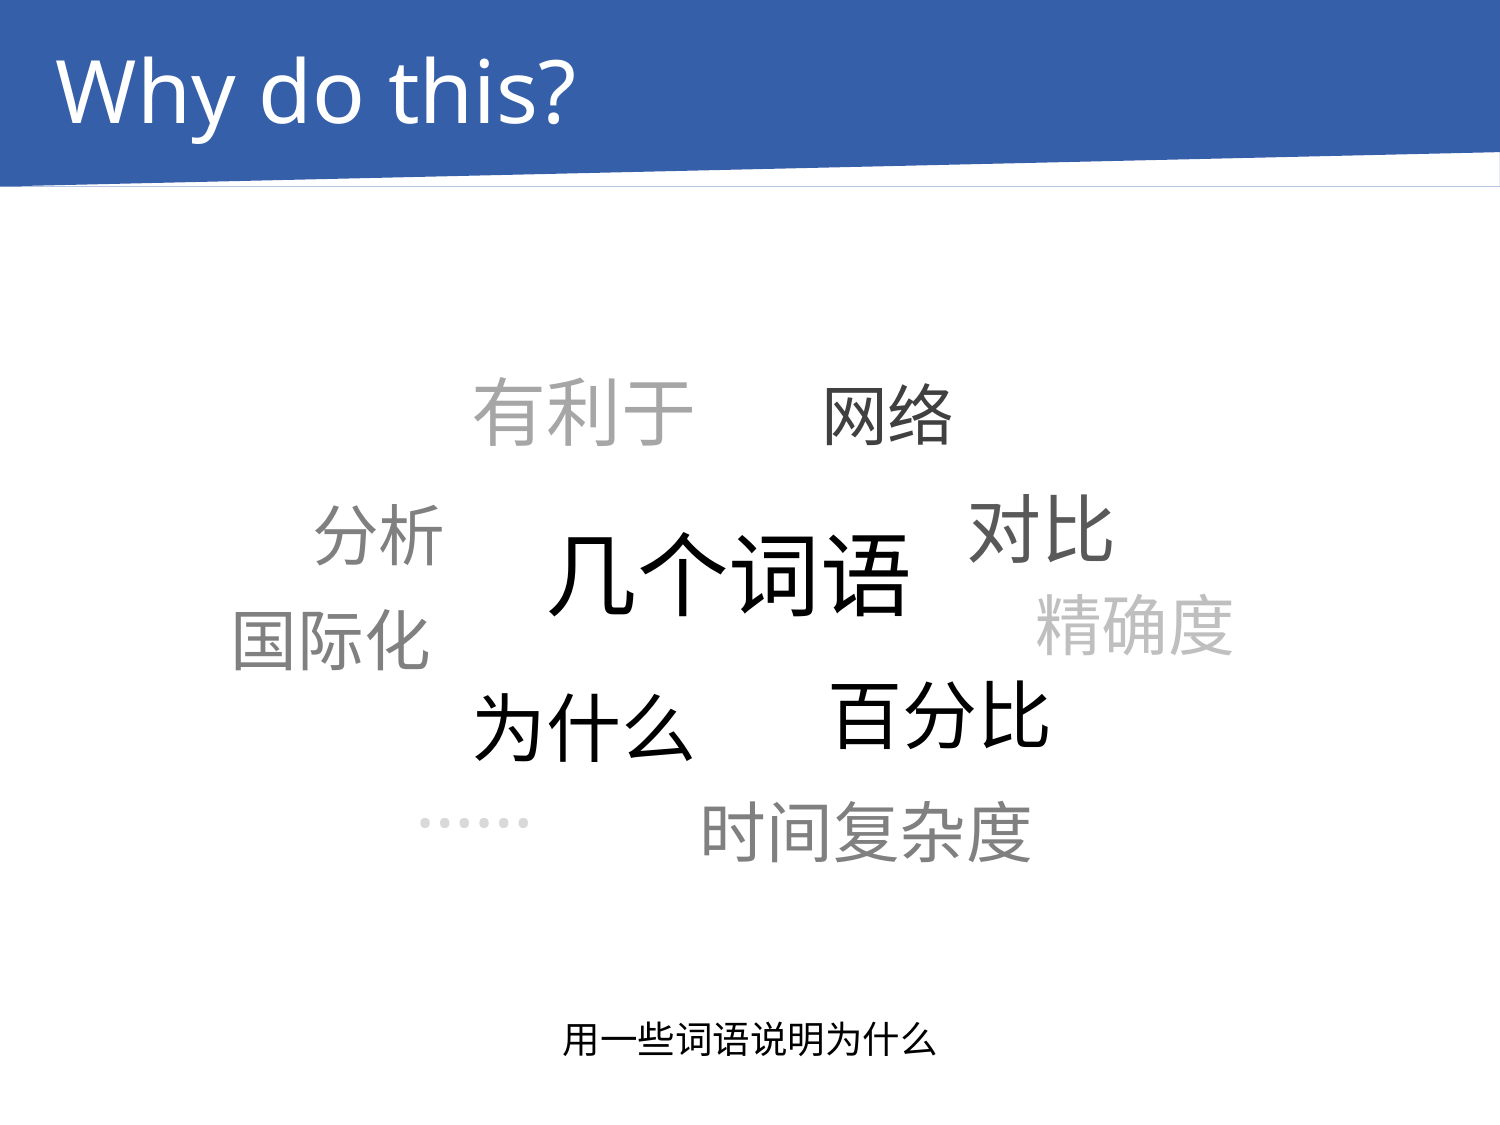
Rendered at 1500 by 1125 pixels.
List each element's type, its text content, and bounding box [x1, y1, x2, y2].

list Why do this? [40, 40, 1405, 141]
text_box 用一些词语说明为什么 [130, 1009, 1370, 1069]
text_box 分析 [204, 486, 554, 581]
text_box …… [299, 744, 650, 850]
text_box 时间复杂度 [681, 783, 1052, 879]
text_box 国际化 [156, 591, 506, 687]
text_box 网络 [713, 366, 1063, 461]
text_box 百分比 [764, 661, 1115, 767]
text_box 对比 [866, 475, 1217, 580]
text_box 有利于 [409, 357, 760, 463]
text_box 几个词语 [492, 510, 950, 635]
text_box 精确度 [950, 576, 1321, 671]
text_box 为什么 [409, 674, 760, 779]
